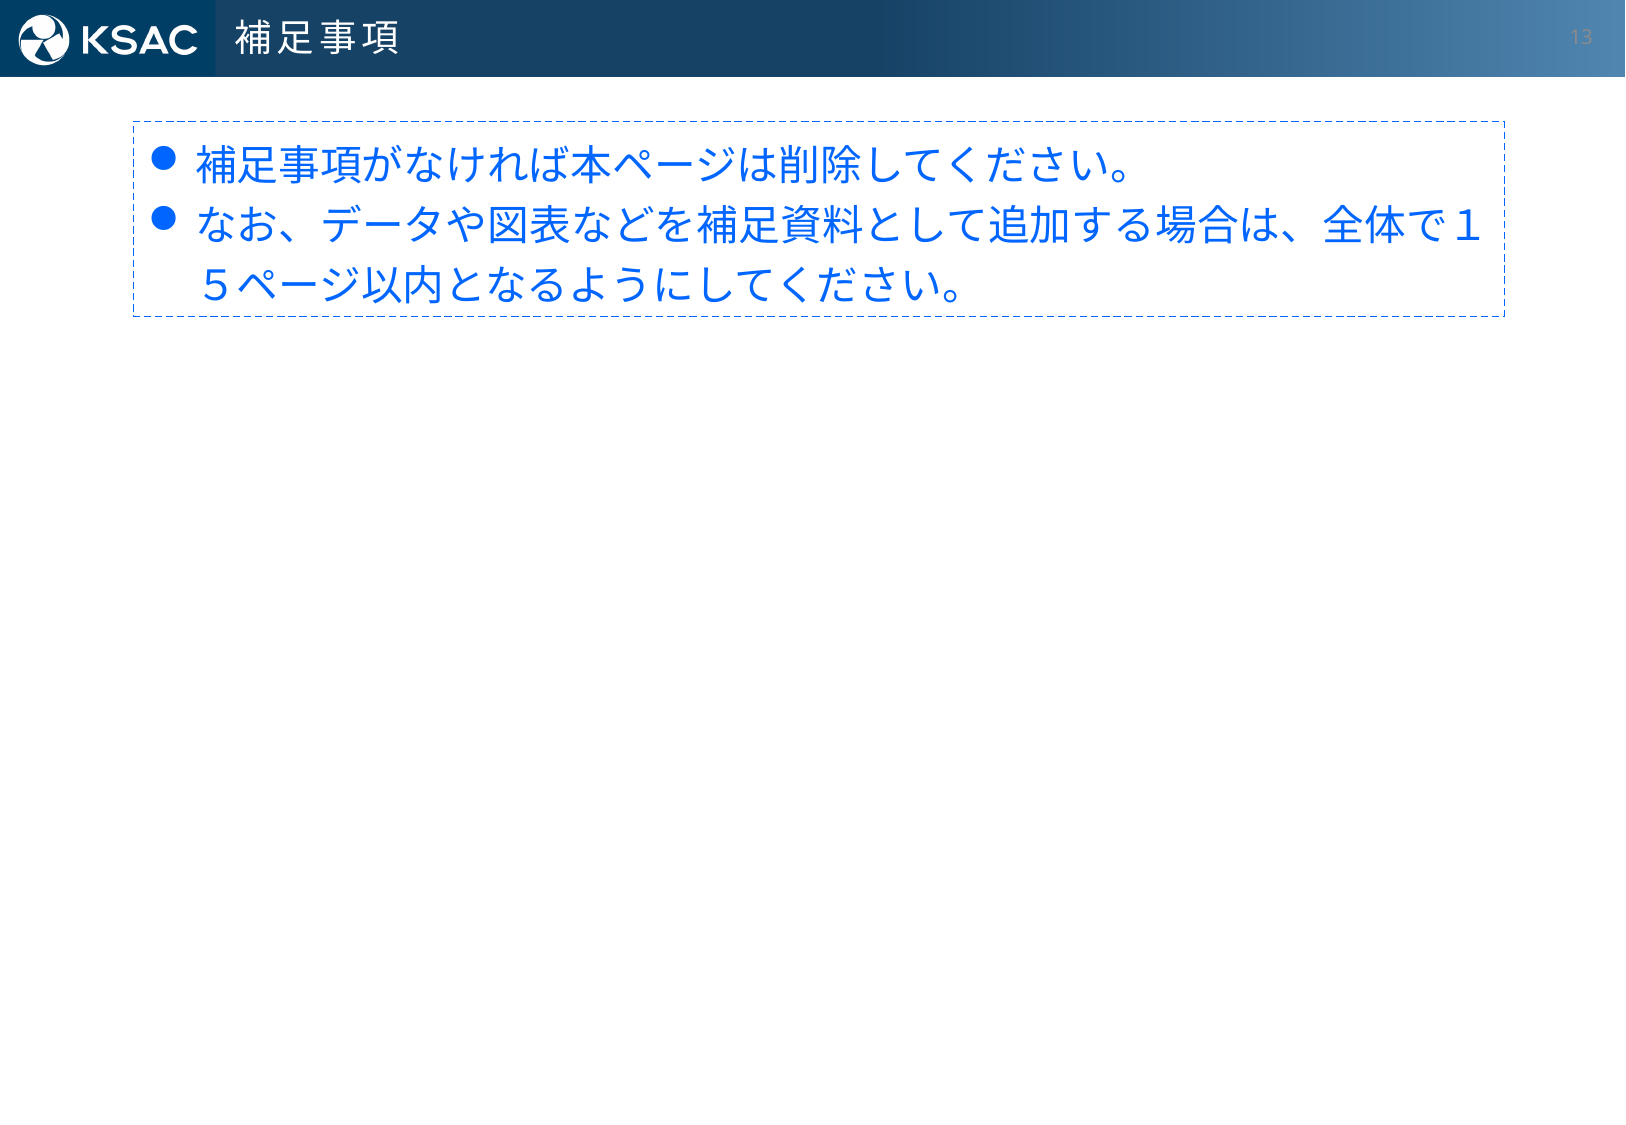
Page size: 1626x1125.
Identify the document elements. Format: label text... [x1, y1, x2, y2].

text_box 補足事項 [219, 6, 415, 66]
slide_number 12 [1428, 8, 1608, 69]
picture [0, 0, 216, 76]
text_box 補足事項がなければ本ページは削除してください。 なお、データや図表などを補足資料として追加する場合は、全体で１５ページ以内となるようにしてください。 [133, 121, 1505, 317]
